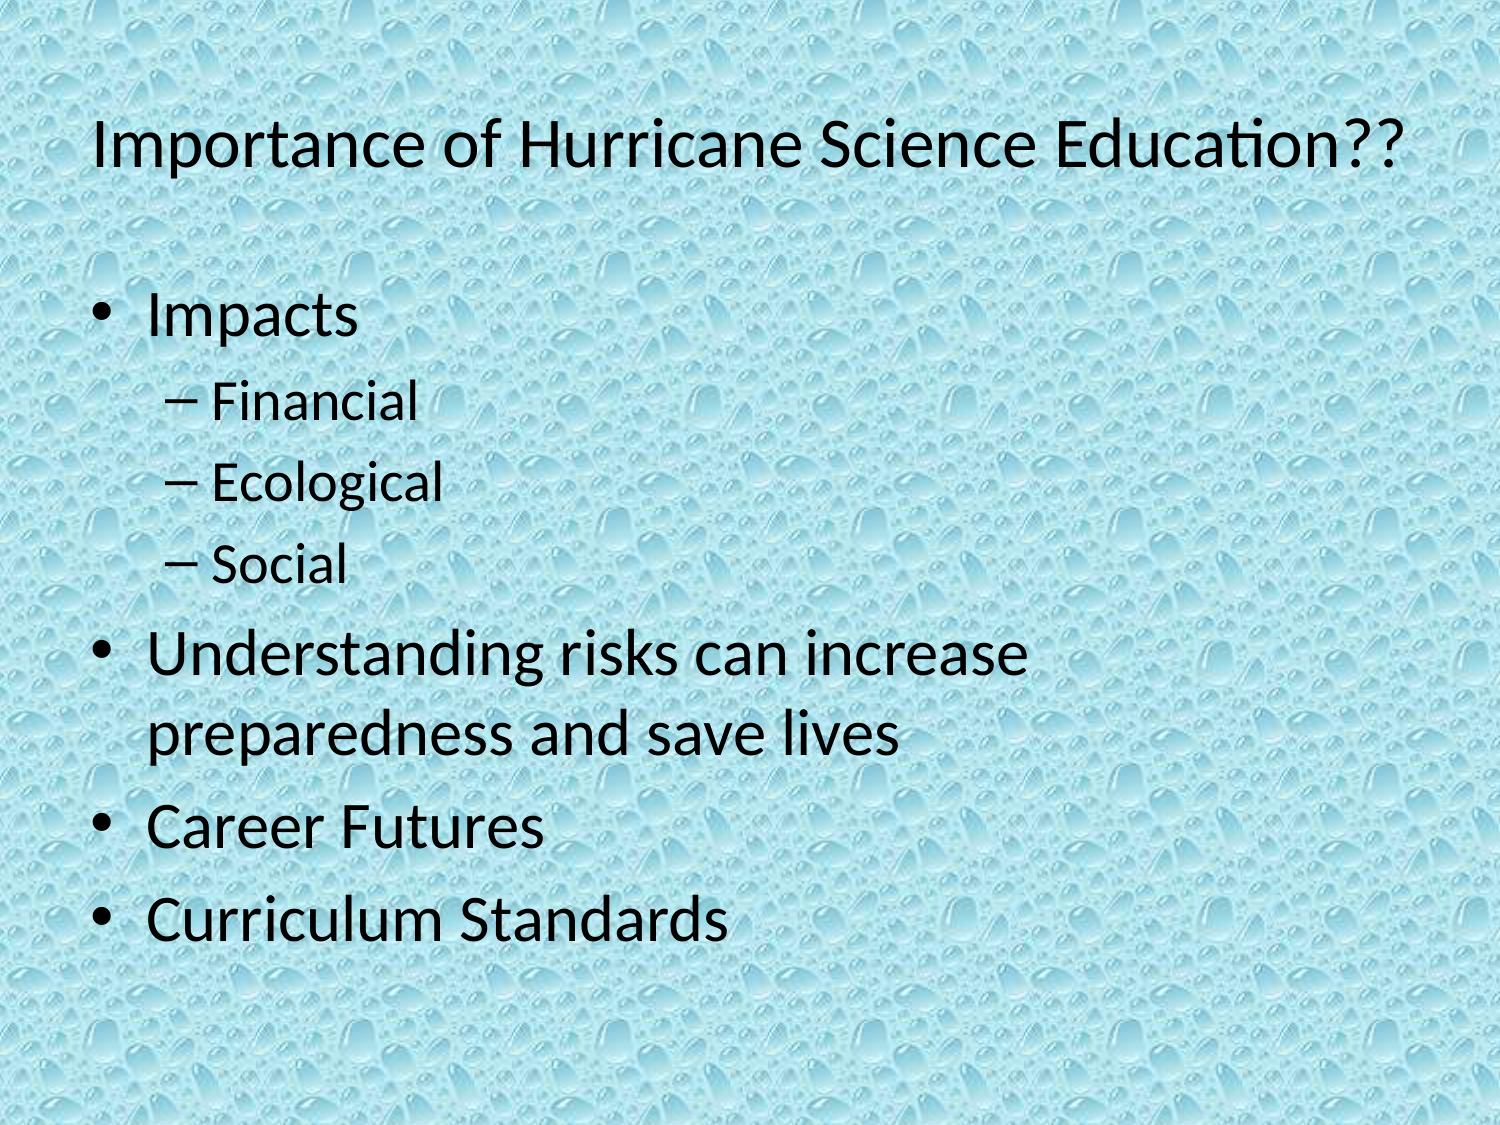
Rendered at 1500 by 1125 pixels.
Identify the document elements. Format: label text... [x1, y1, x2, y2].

list Impacts Financial Ecological Social Understanding risks can increase preparedness and save lives Career Futures Curriculum Standards [75, 262, 1425, 1005]
picture [0, 0, 1500, 1125]
title Importance of Hurricane Science Education?? [75, 45, 1425, 233]
